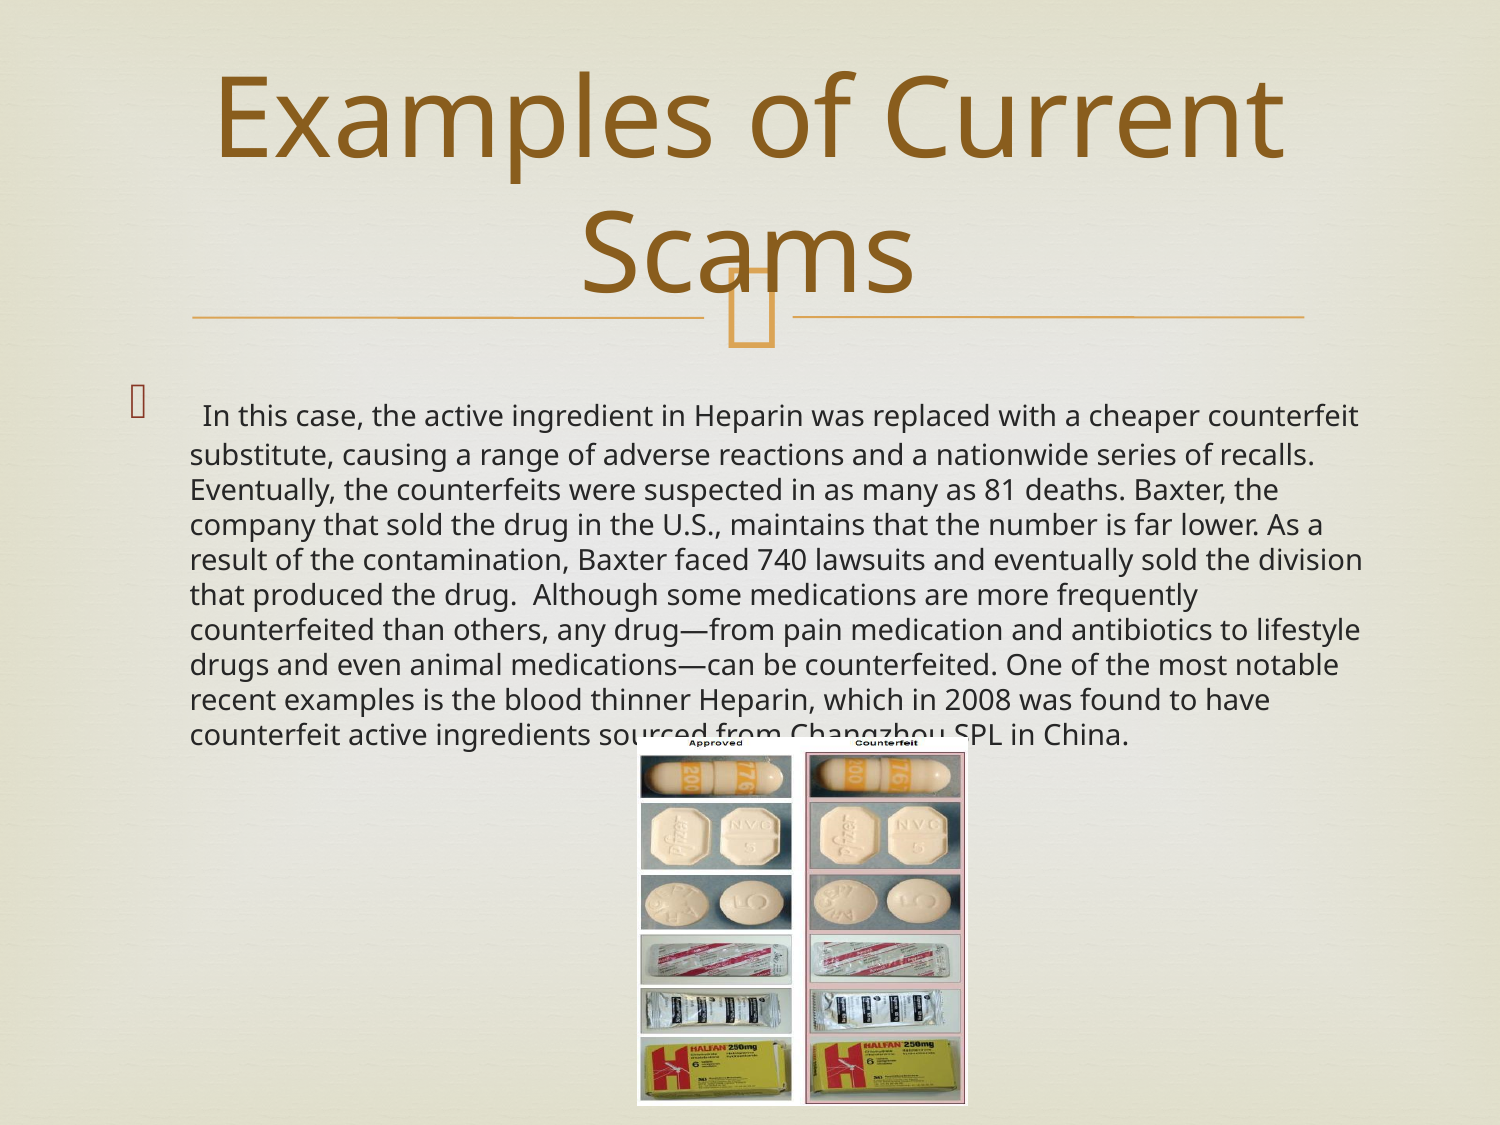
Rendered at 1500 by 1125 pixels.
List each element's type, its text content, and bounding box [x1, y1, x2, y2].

title Examples of Current Scams [112, 93, 1386, 267]
picture [636, 736, 969, 1107]
list In this case, the active ingredient in Heparin was replaced with a cheaper counterfeit substitute, causing a range of adverse reactions and a nationwide series of recalls. Eventually, the counterfeits were suspected in as many as 81 deaths. Baxter, the company that sold the drug in the U.S., maintains that the number is far lower. As a result of the contamination, Baxter faced 740 lawsuits and eventually sold the division that produced the drug. Although some medications are more frequently counterfeited than others, any drug—from pain medication and antibiotics to lifestyle drugs and even animal medications—can be counterfeited. One of the most notable recent examples is the blood thinner Heparin, which in 2008 was found to have counterfeit active ingredients sourced from Changzhou SPL in China. [114, 368, 1386, 1005]
